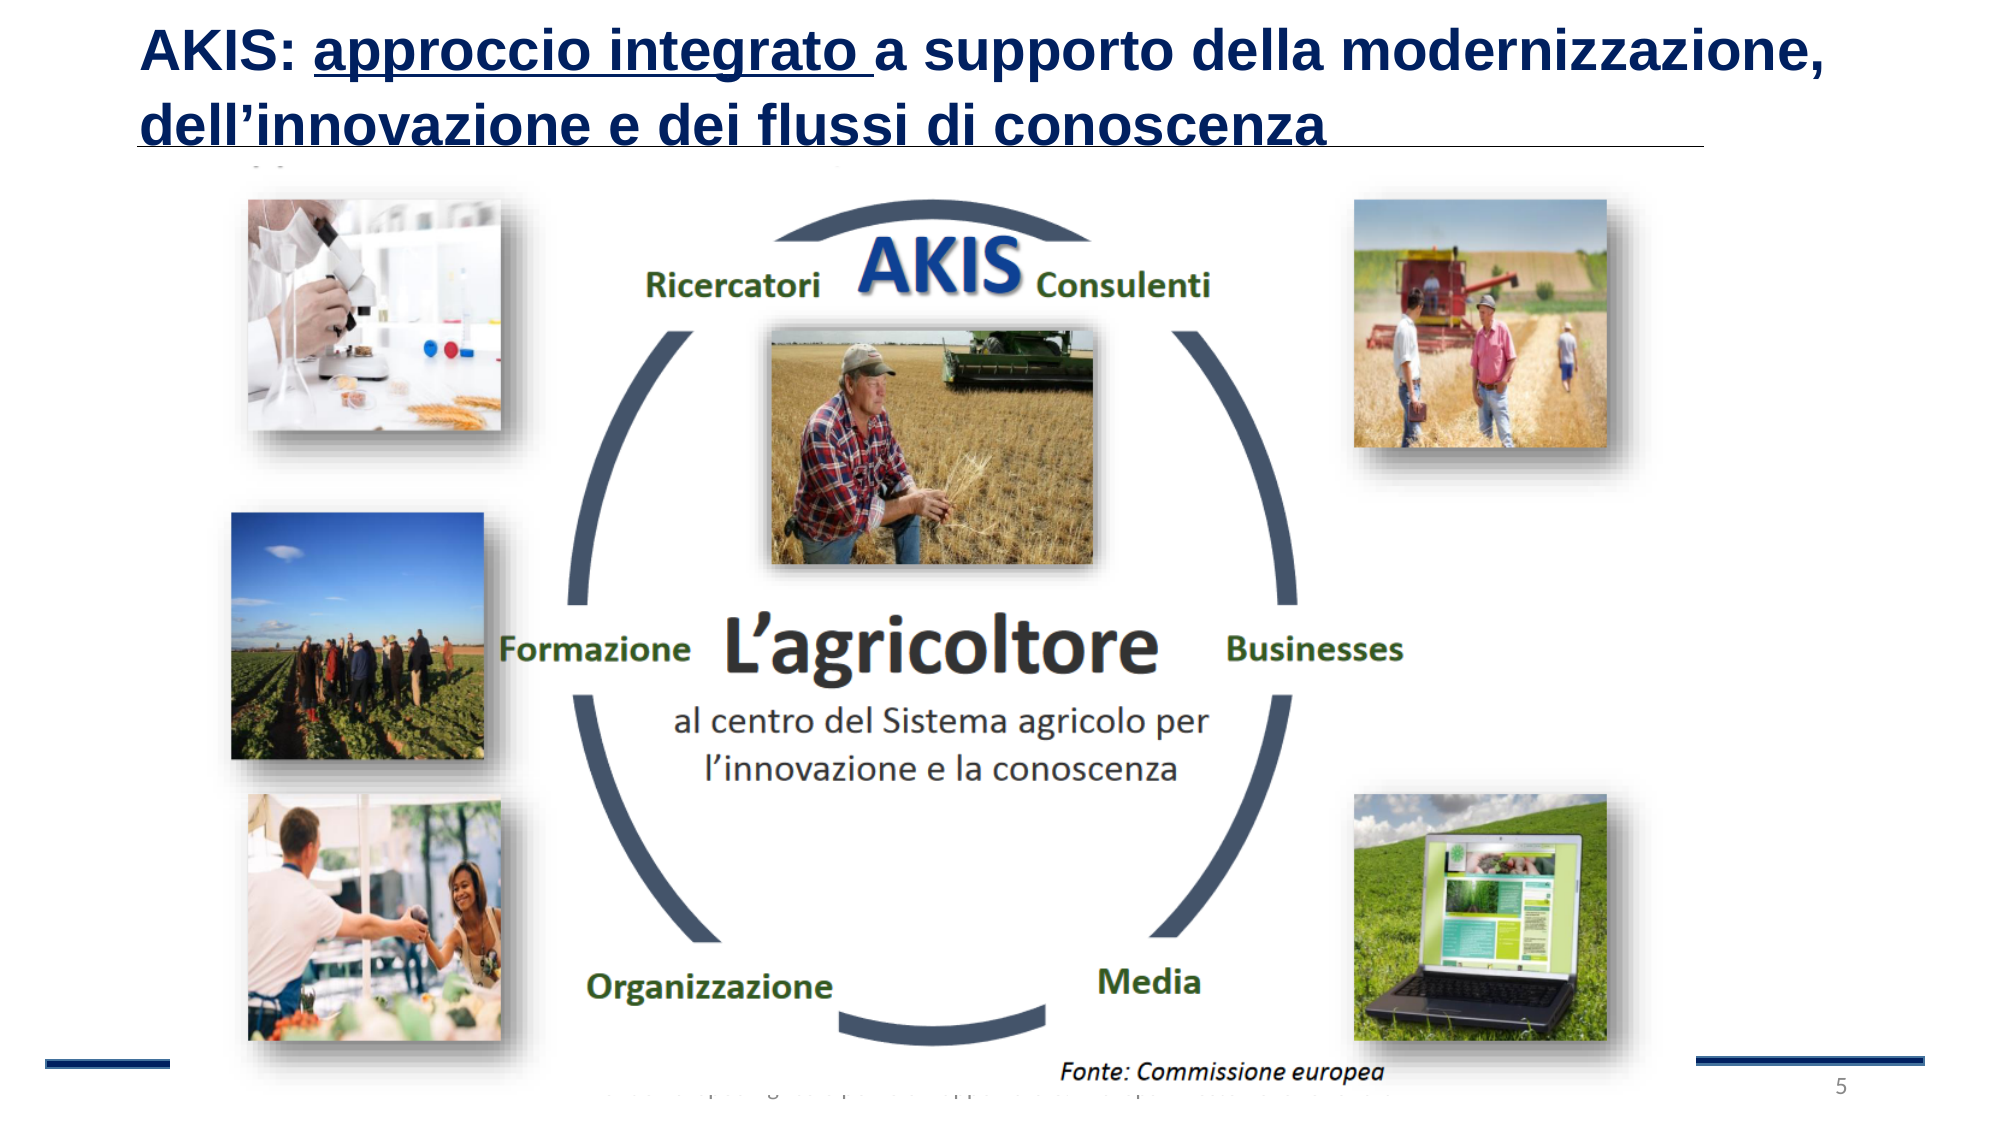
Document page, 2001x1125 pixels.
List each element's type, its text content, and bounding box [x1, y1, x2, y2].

picture [170, 166, 1696, 1095]
text_box AKIS: approccio integrato a supporto della modernizzazione, dell’innovazione e dei flussi di conoscenza [124, 0, 1963, 165]
